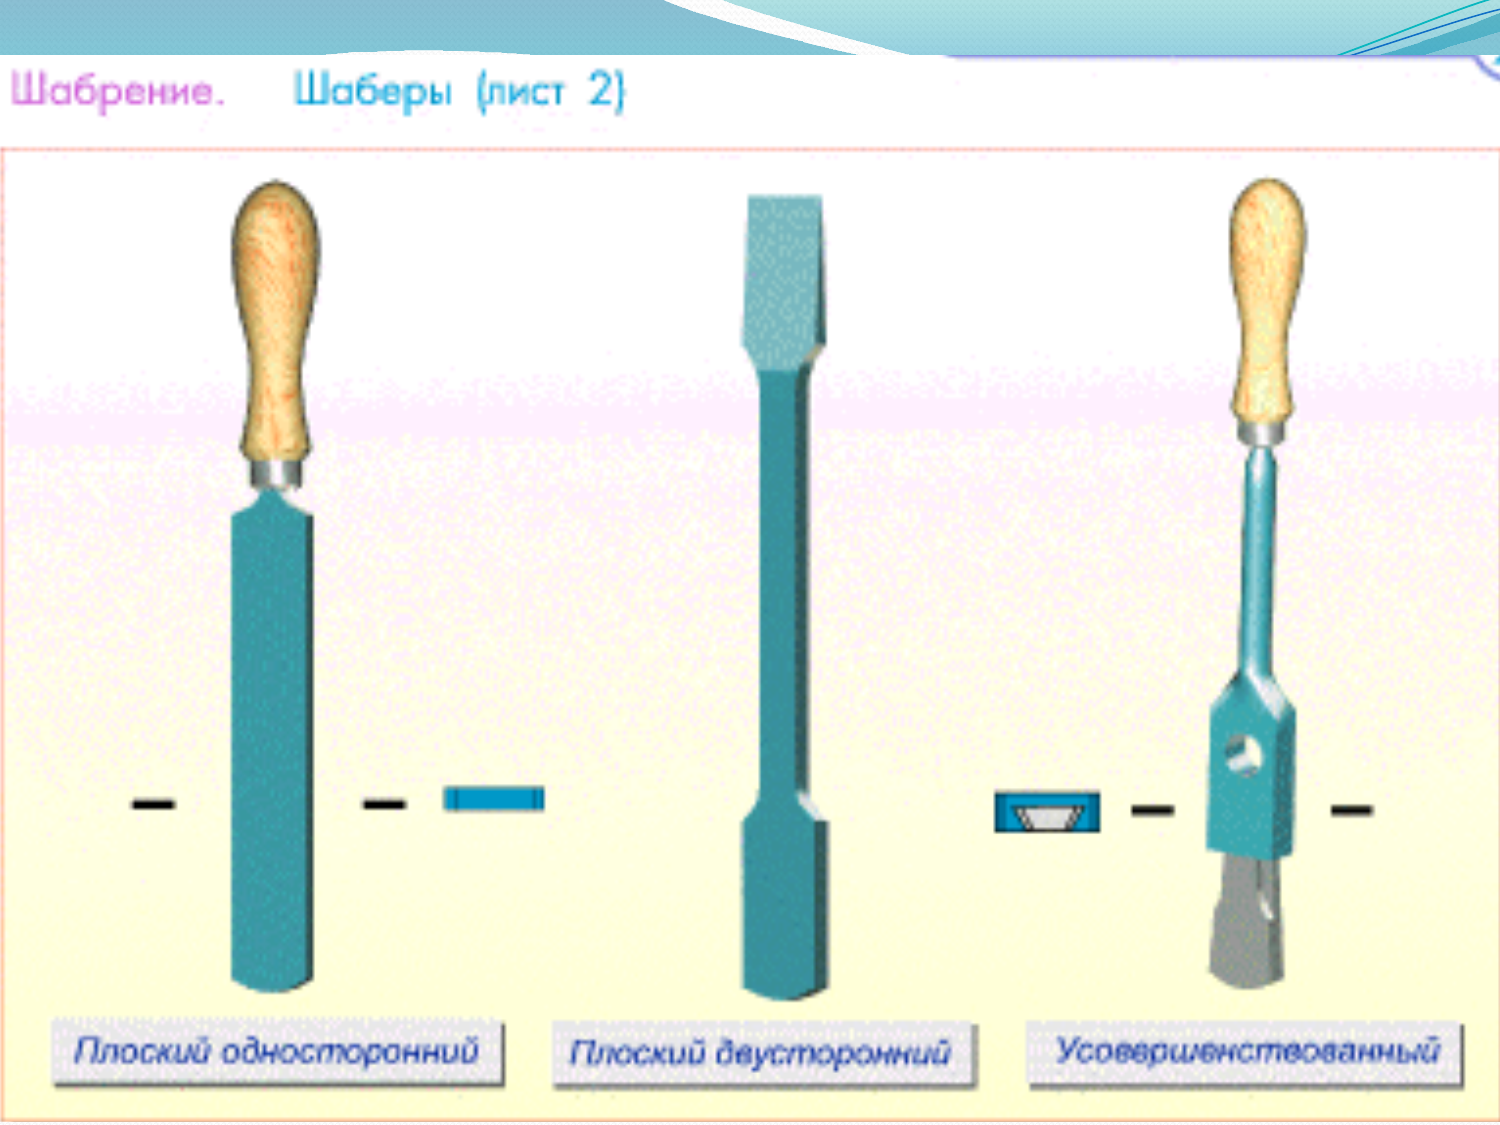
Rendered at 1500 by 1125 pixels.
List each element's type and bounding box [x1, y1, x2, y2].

list [0, 55, 1500, 1122]
